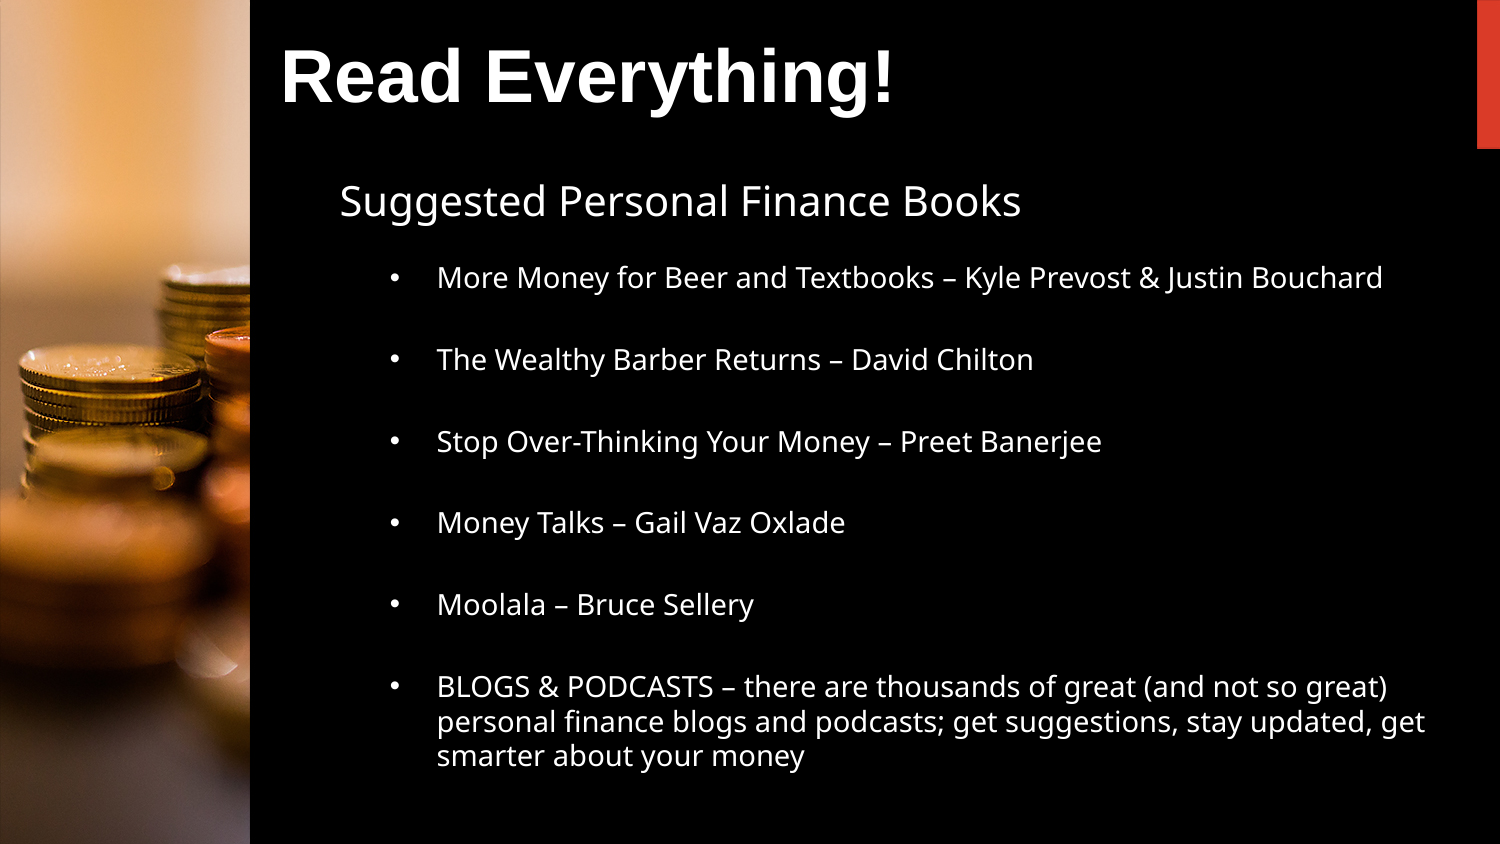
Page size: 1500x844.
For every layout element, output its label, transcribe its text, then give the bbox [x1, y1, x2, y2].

picture [0, 0, 1500, 844]
title Read Everything! [265, 0, 1500, 146]
list More Money for Beer and Textbooks – Kyle Prevost & Justin Bouchard The Wealthy Barber Returns – David Chilton Stop Over-Thinking Your Money – Preet Banerjee Money Talks – Gail Vaz Oxlade Moolala – Bruce Sellery BLOGS & PODCASTS – there are thousands of great (and not so great) personal finance blogs and podcasts; get suggestions, stay updated, get smarter about your money [324, 252, 1459, 744]
list Suggested Personal Finance Books [324, 161, 1459, 238]
